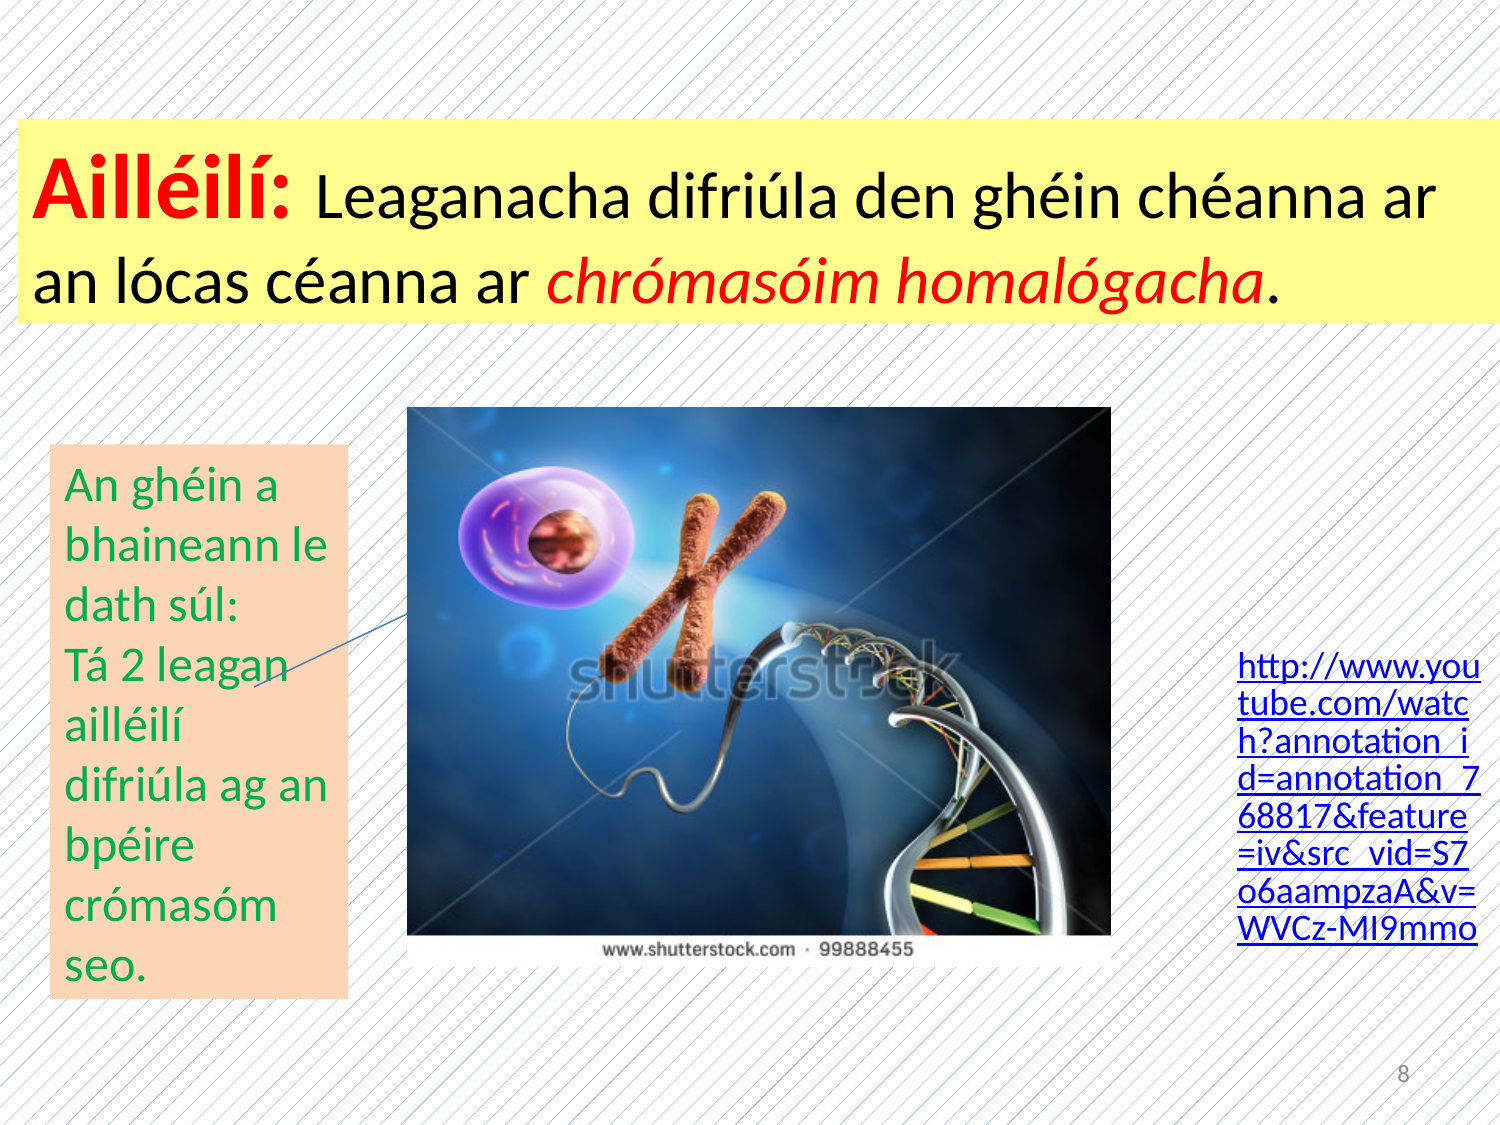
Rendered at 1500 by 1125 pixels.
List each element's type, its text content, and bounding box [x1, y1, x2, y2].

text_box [253, 573, 401, 688]
text_box Ailléilí: Leaganacha difriúla den ghéin chéanna ar an lócas céanna ar chrómasóim homalógacha. [17, 119, 1500, 324]
slide_number 8 [1074, 1042, 1425, 1103]
picture [406, 406, 1111, 967]
text_box http://www.youtube.com/watch?annotation_id=annotation_768817&feature=iv&src_vid=S7o6aampzaA&v=WVCz-MI9mmo [1222, 633, 1500, 694]
text_box An ghéin a bhaineann le dath súl: Tá 2 leagan ailléilí difriúla ag an bpéire crómasóm seo. [50, 444, 349, 1000]
